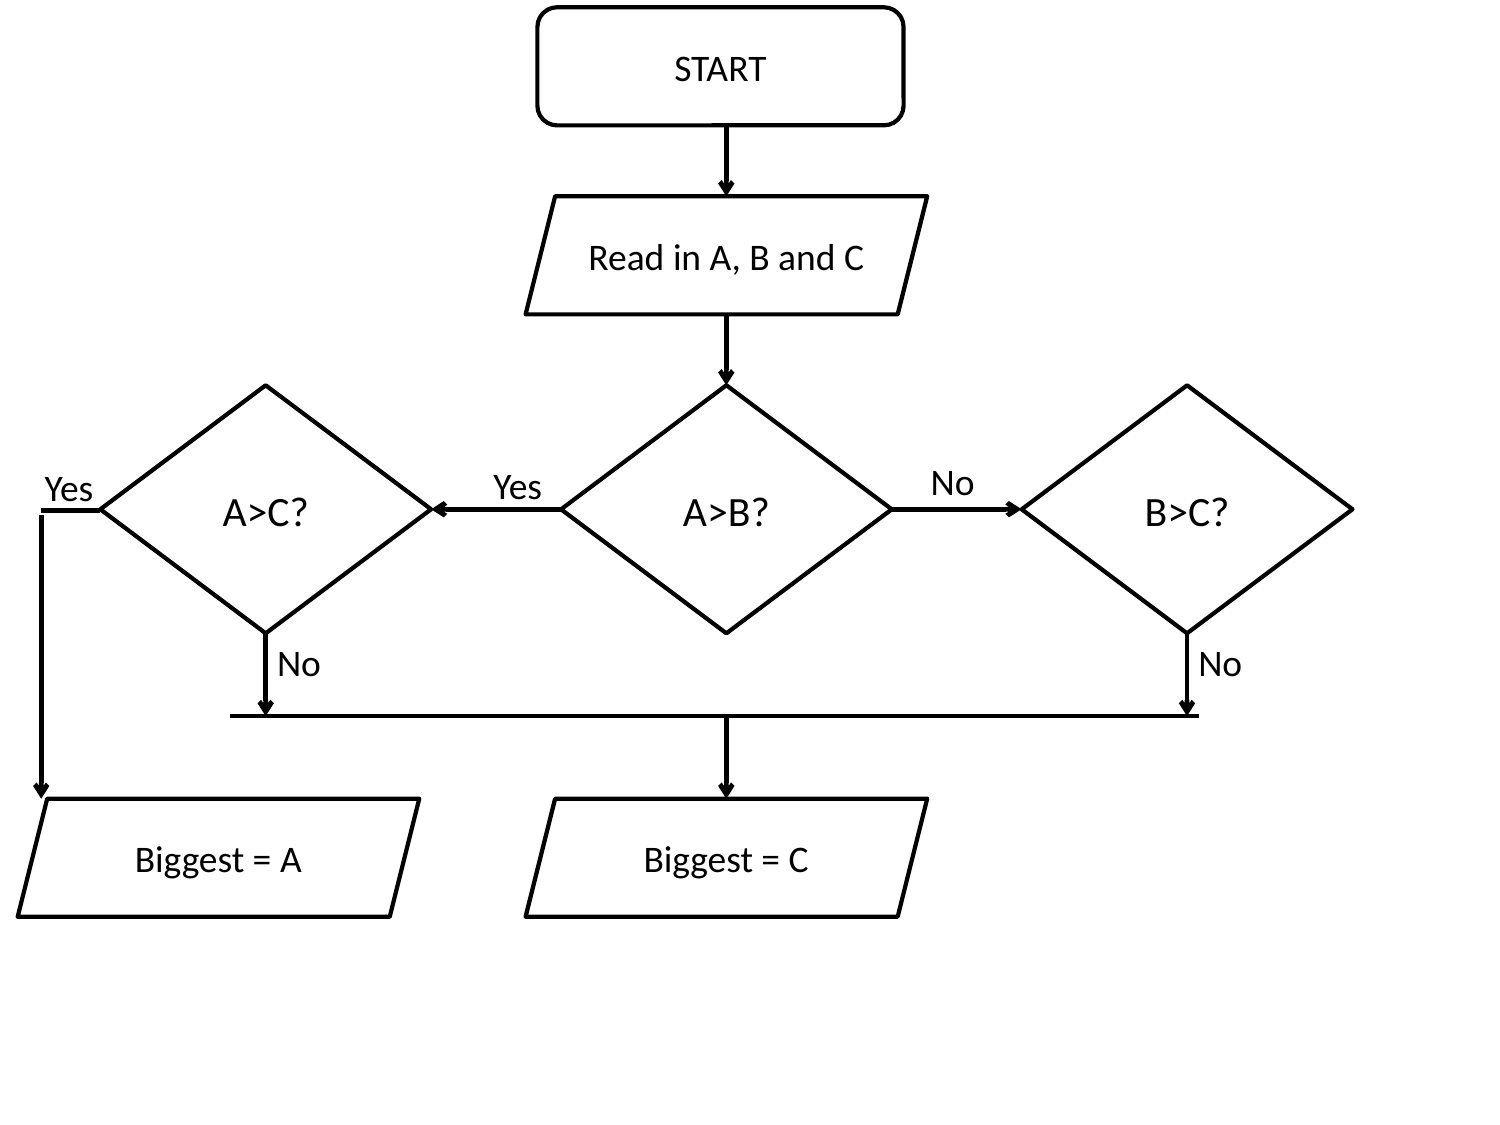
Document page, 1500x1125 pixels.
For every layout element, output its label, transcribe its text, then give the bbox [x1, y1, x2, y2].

text_box No [262, 631, 337, 692]
text_box A>C? [105, 383, 433, 634]
text_box Yes [478, 454, 558, 508]
text_box Biggest = A [15, 796, 422, 919]
text_box Read in A, B and C [523, 194, 930, 317]
text_box A>B? [560, 385, 893, 635]
text_box START [535, 5, 906, 128]
text_box B>C? [1020, 383, 1355, 633]
text_box Yes [29, 456, 109, 516]
text_box No [1183, 631, 1258, 692]
text_box No [915, 450, 990, 508]
text_box Biggest = C [523, 796, 930, 919]
